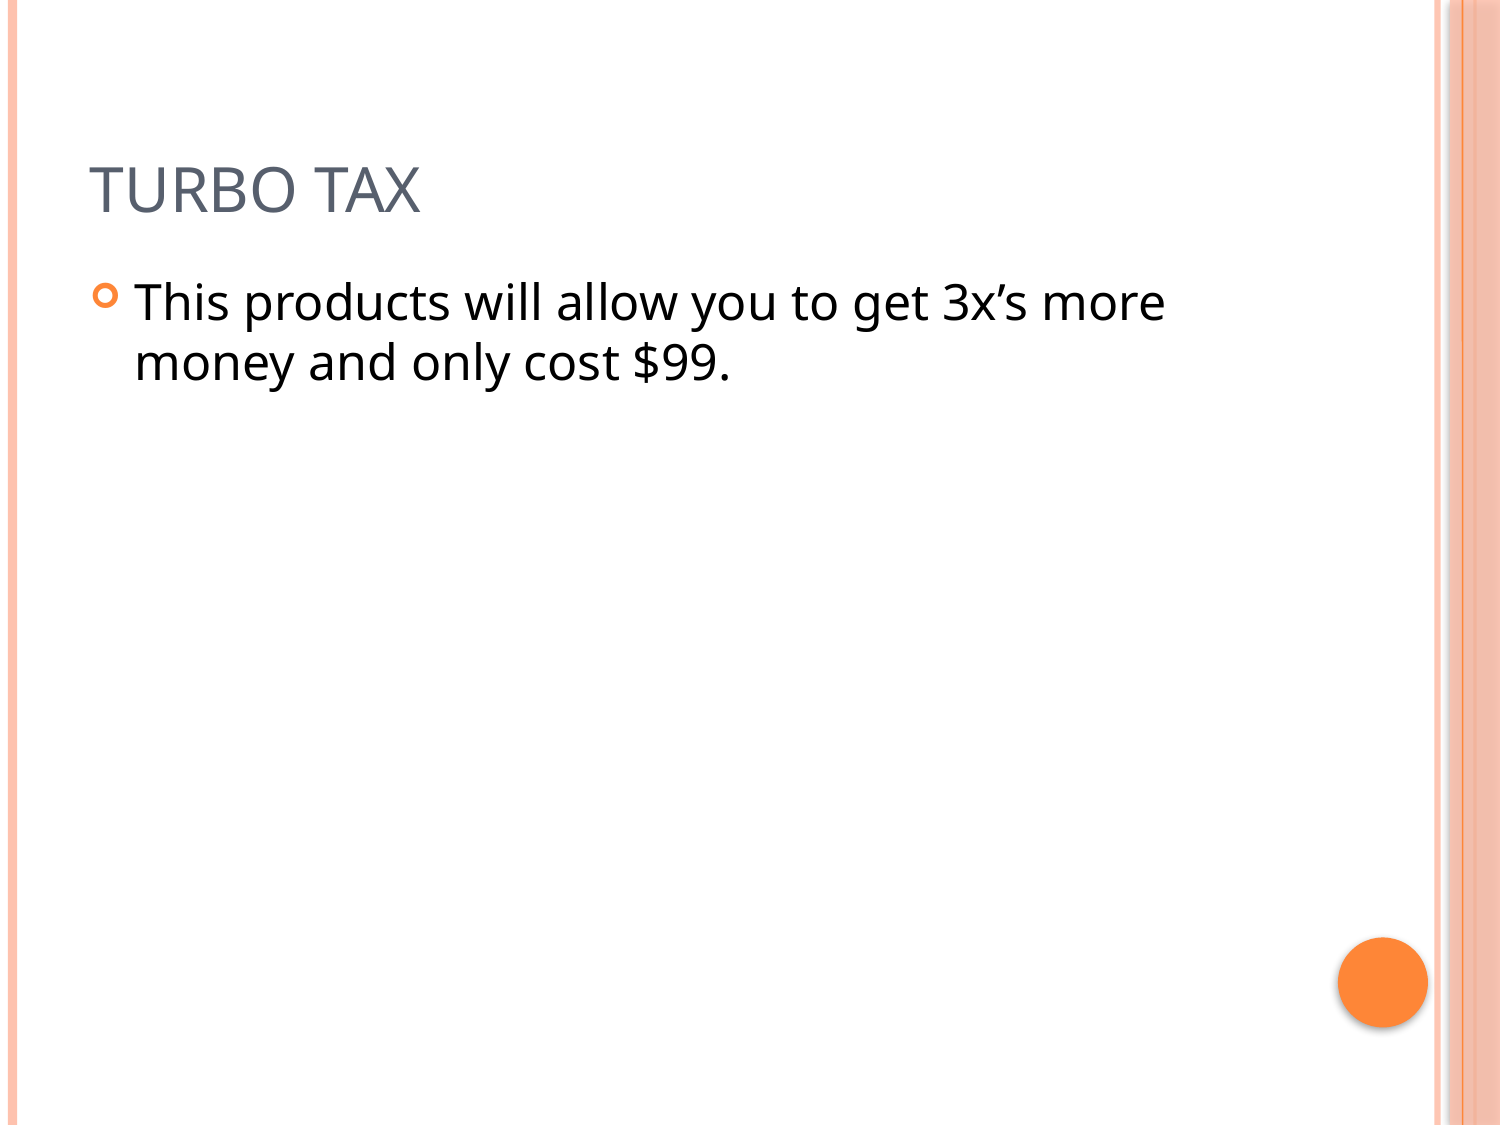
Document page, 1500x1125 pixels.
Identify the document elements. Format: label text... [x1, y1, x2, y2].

list This products will allow you to get 3x’s more money and only cost $99. [75, 262, 1300, 1062]
title Turbo Tax [75, 45, 1300, 233]
